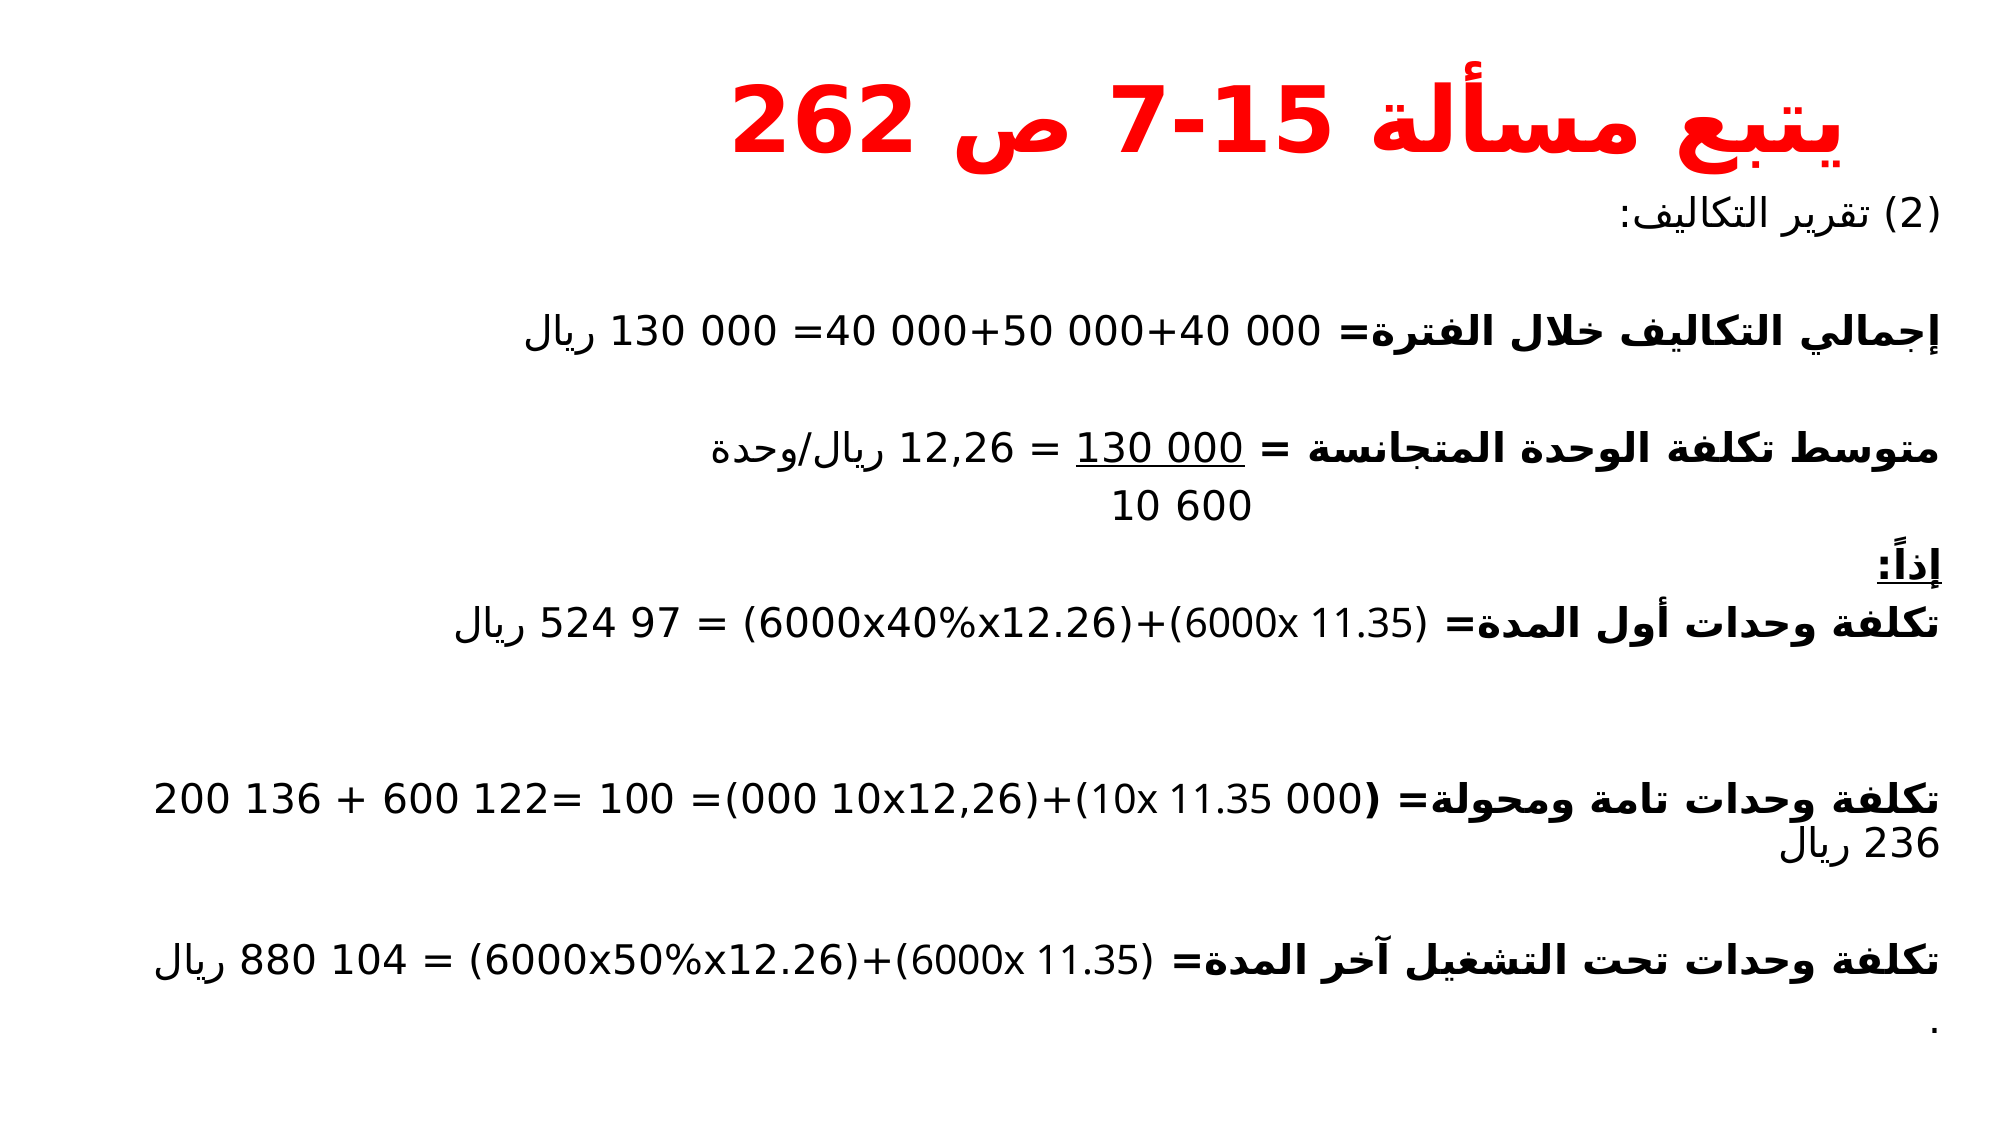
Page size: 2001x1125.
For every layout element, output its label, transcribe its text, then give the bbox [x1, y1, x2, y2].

list (2) تقرير التكاليف: إجمالي التكاليف خلال الفترة= 000 40+000 50+000 40= 000 130 ريال متوسط تكلفة الوحدة المتجانسة = 000 130 = 12,26 ريال/وحدة 600 10 إذاً: تكلفة وحدات أول المدة= (6000x 11.35)+(6000x40%x12.26) = 524 97 ريال تكلفة وحدات تامة ومحولة= (000 10x 11.35)+(000 10x12,26)= 200 136 + 600 122= 100 236 ريال تكلفة وحدات تحت التشغيل آخر المدة= (6000x 11.35)+(6000x50%x12.26) = 880 104 ريال . [70, 185, 1957, 1060]
title يتبع مسألة 15-7 ص 262 [137, 59, 1863, 185]
